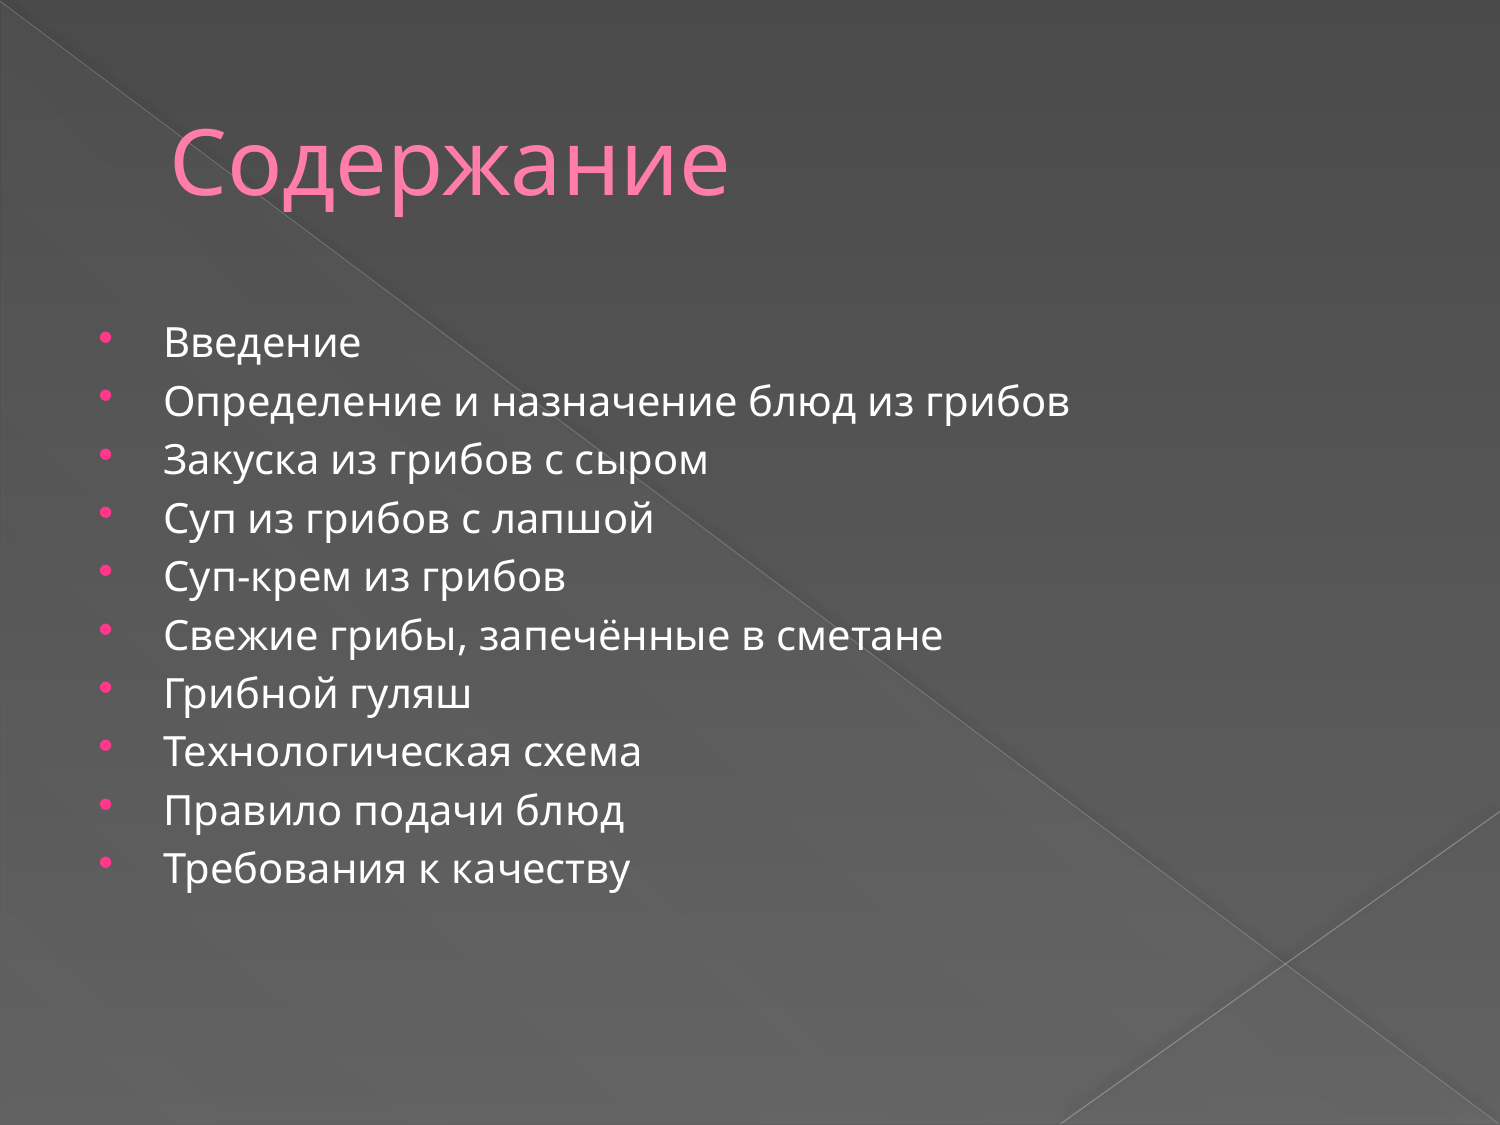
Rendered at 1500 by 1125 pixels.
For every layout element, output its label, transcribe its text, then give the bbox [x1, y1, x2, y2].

title Содержание [75, 43, 1425, 274]
list Введение Определение и назначение блюд из грибов Закуска из грибов с сыром Суп из грибов с лапшой Суп-крем из грибов Свежие грибы, запечённые в сметане Грибной гуляш Технологическая схема Правило подачи блюд Требования к качеству [75, 308, 1425, 1008]
